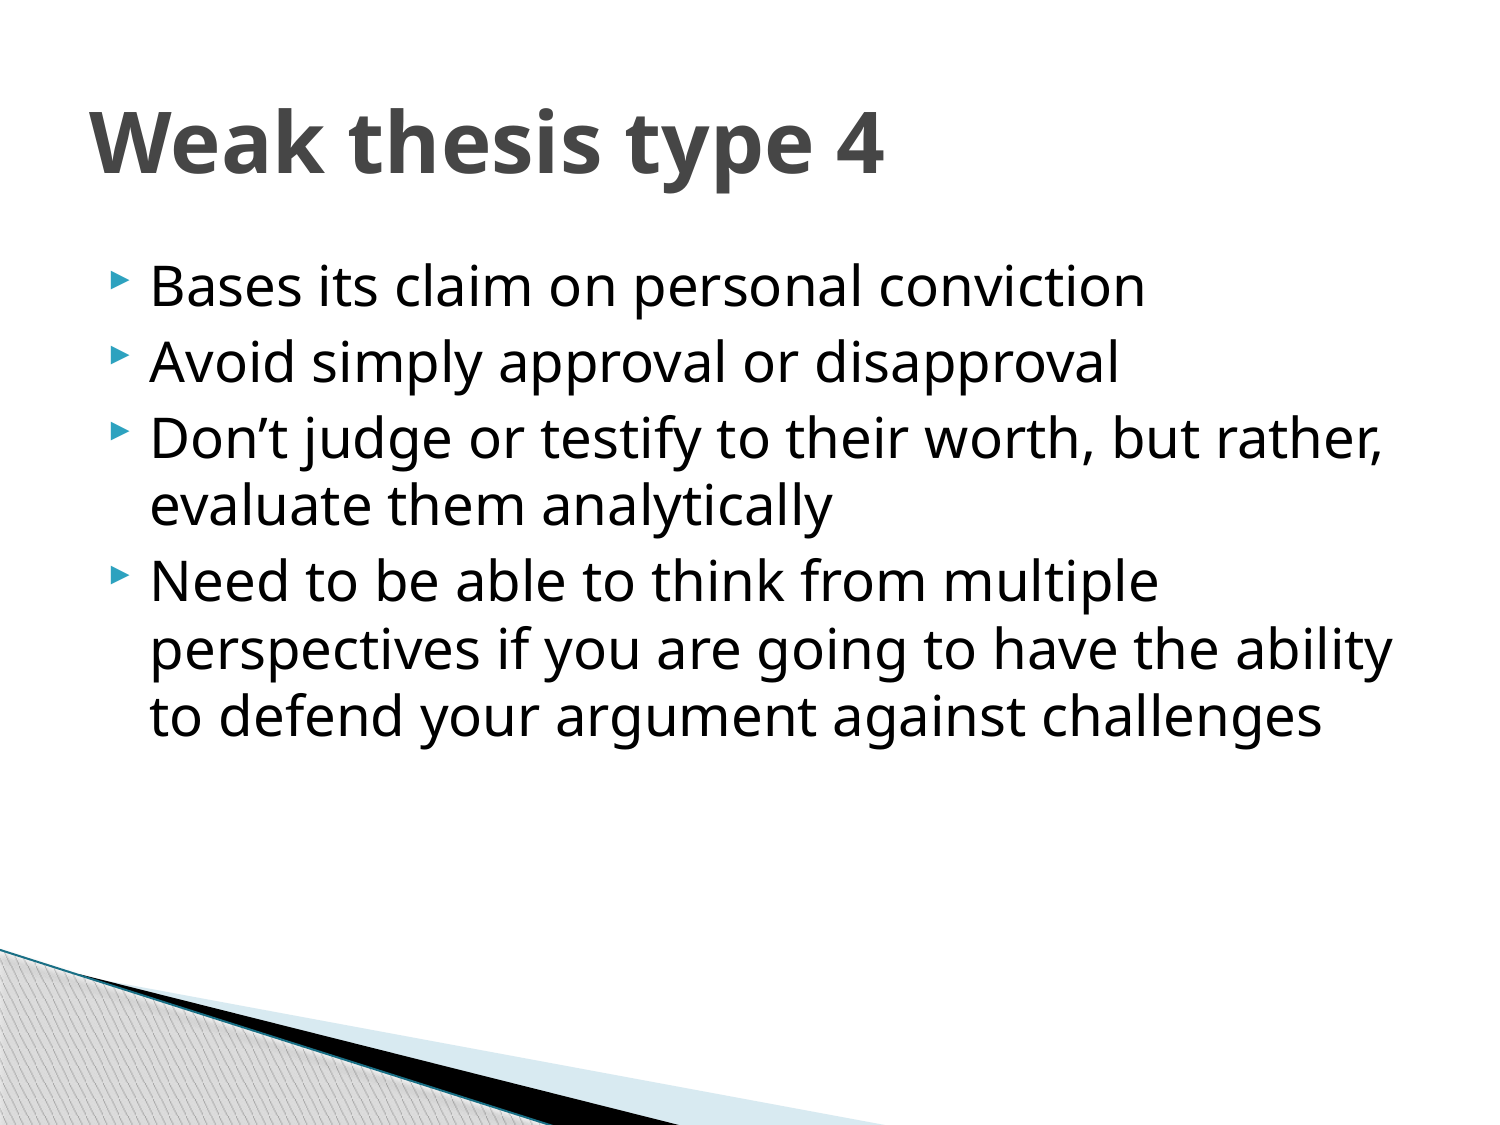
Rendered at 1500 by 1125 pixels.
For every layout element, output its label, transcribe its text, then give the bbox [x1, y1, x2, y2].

list Bases its claim on personal conviction Avoid simply approval or disapproval Don’t judge or testify to their worth, but rather, evaluate them analytically Need to be able to think from multiple perspectives if you are going to have the ability to defend your argument against challenges [75, 243, 1425, 986]
title Weak thesis type 4 [75, 45, 1425, 233]
